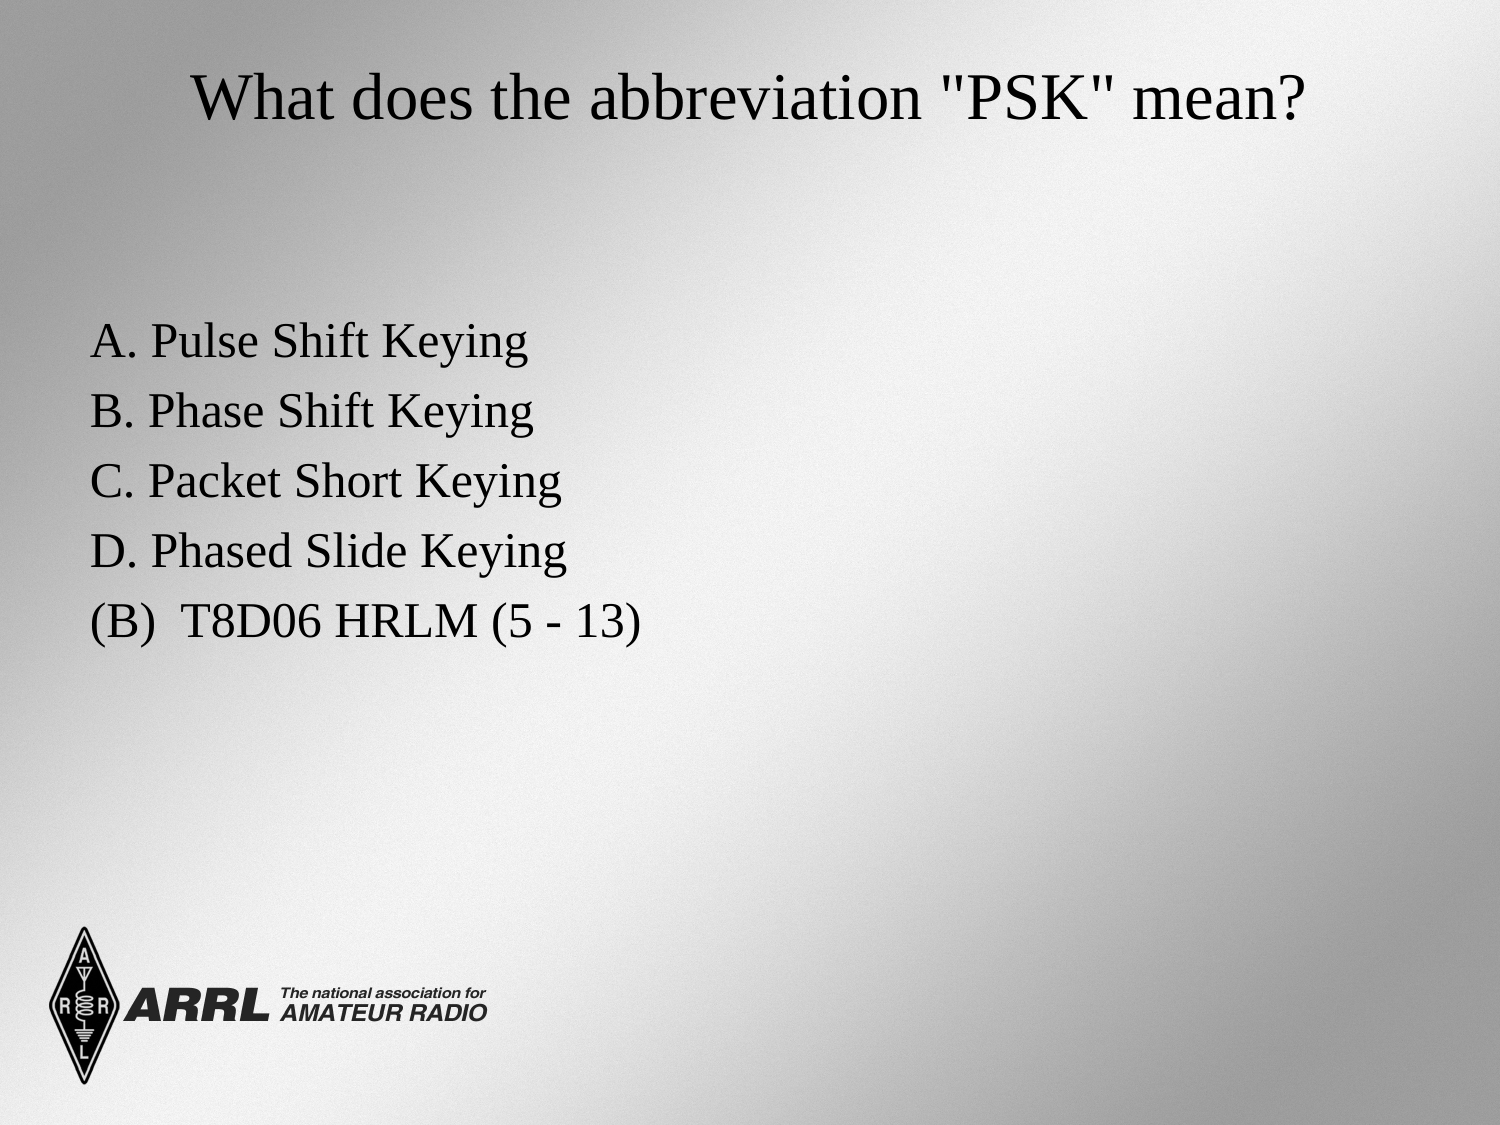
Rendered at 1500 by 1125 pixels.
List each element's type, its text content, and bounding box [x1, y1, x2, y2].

picture [0, 0, 1500, 1125]
title What does the abbreviation "PSK" mean? [75, 45, 1425, 233]
list A. Pulse Shift Keying B. Phase Shift Keying C. Packet Short Keying D. Phased Slide Keying (B) T8D06 HRLM (5 - 13) [75, 299, 1425, 1005]
